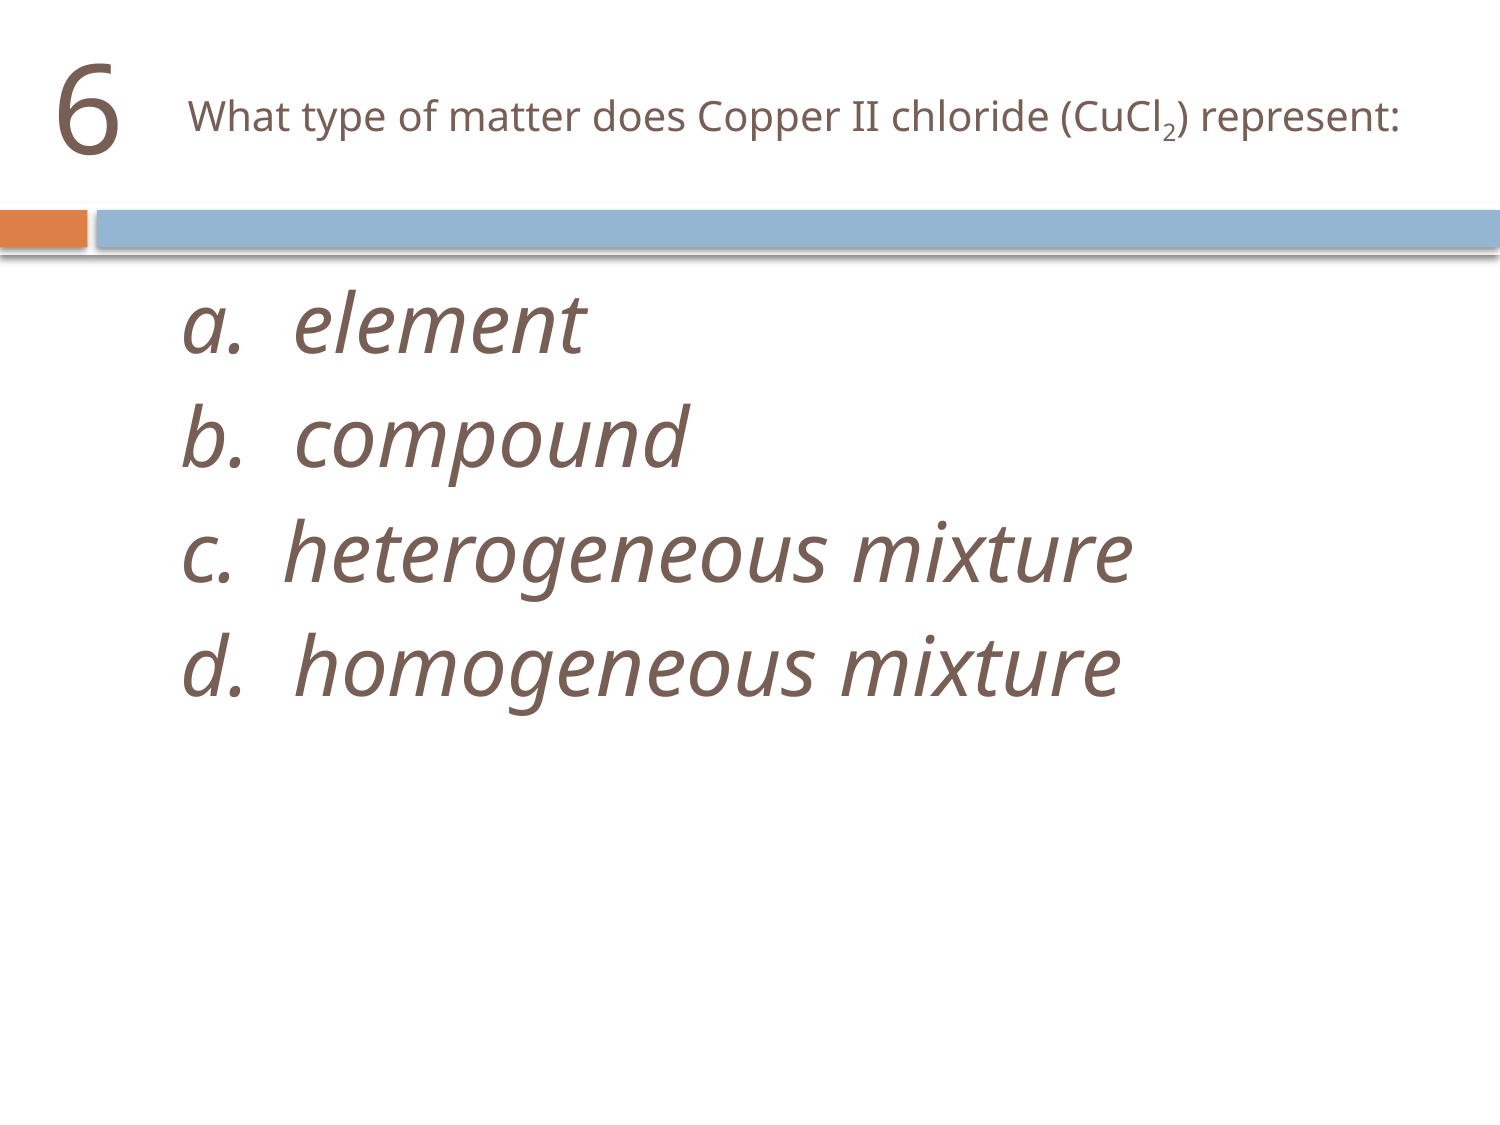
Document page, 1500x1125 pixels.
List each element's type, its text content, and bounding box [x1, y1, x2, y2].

text_box 6 [37, 22, 225, 187]
title What type of matter does Copper II chloride (CuCl2) represent: [160, 62, 1499, 225]
list a. element b. compound c. heterogeneous mixture d. homogeneous mixture [165, 262, 1500, 1000]
